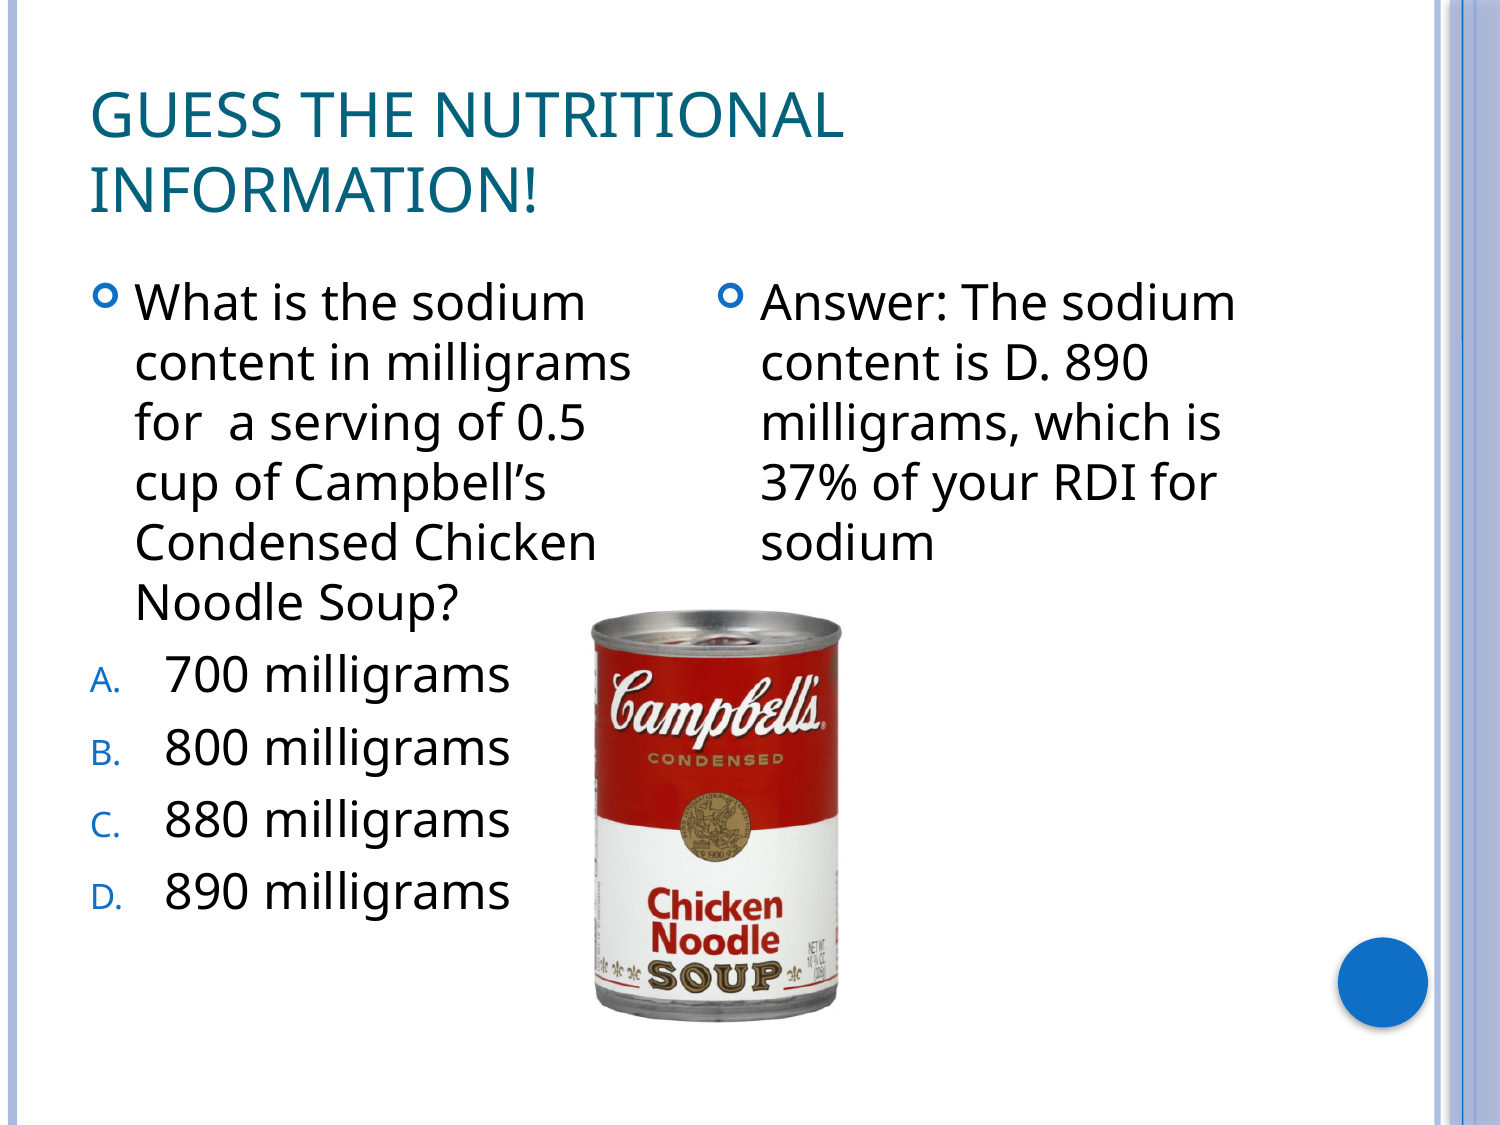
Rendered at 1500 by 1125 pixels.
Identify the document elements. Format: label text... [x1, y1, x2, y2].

list What is the sodium content in milligrams for a serving of 0.5 cup of Campbell’s Condensed Chicken Noodle Soup? 700 milligrams 800 milligrams 880 milligrams 890 milligrams [75, 262, 675, 1013]
title Guess The Nutritional Information! [75, 45, 1300, 233]
picture [499, 599, 932, 1032]
list Answer: The sodium content is D. 890 milligrams, which is 37% of your RDI for sodium [700, 262, 1301, 1013]
